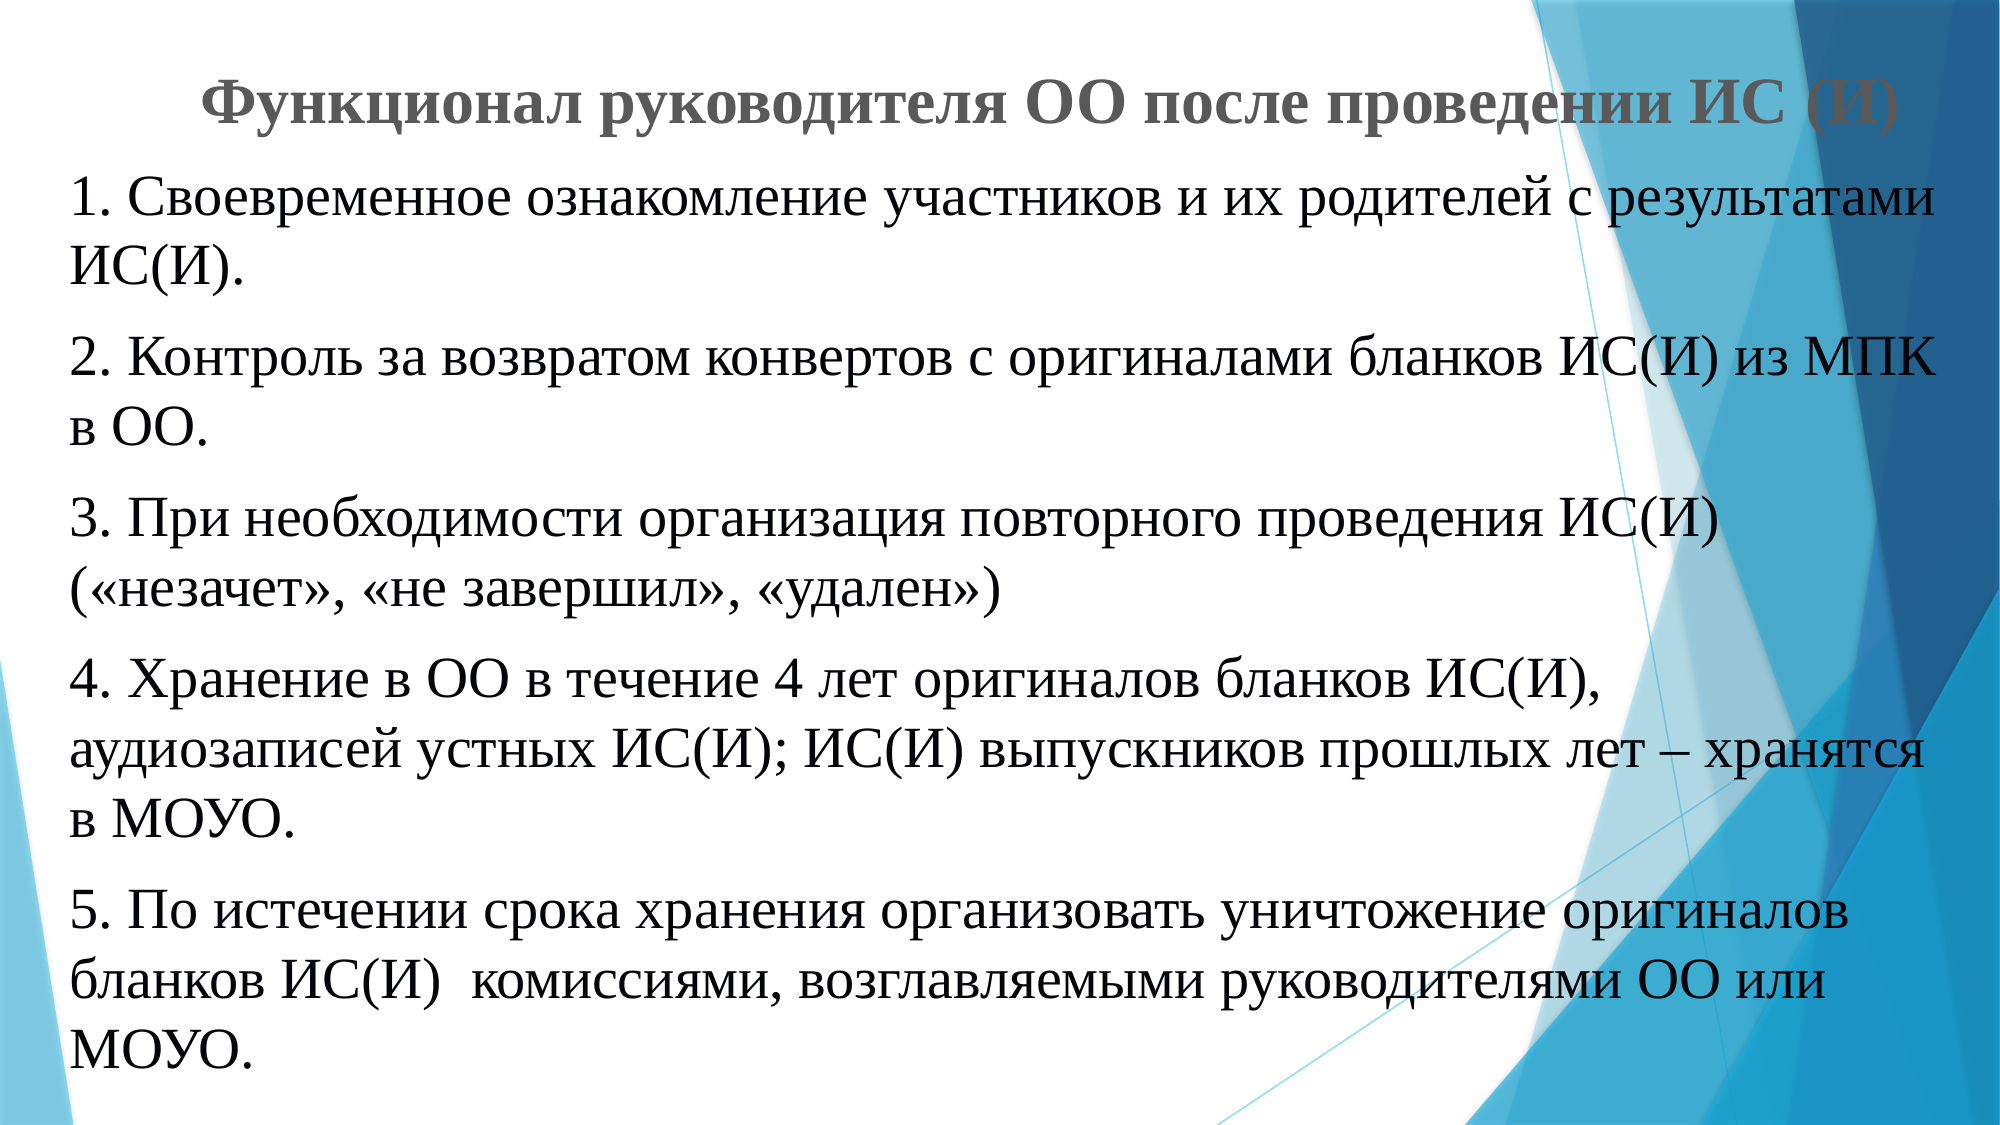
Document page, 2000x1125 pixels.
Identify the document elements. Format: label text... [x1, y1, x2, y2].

list 1. Своевременное ознакомление участников и их родителей с результатами ИС(И). 2. Контроль за возвратом конвертов с оригиналами бланков ИС(И) из МПК в ОО. 3. При необходимости организация повторного проведения ИС(И) («незачет», «не завершил», «удален») 4. Хранение в ОО в течение 4 лет оригиналов бланков ИС(И), аудиозаписей устных ИС(И); ИС(И) выпускников прошлых лет – хранятся в МОУО. 5. По истечении срока хранения организовать уничтожение оригиналов бланков ИС(И) комиссиями, возглавляемыми руководителями ОО или МОУО. [54, 149, 1957, 1000]
title Функционал руководителя ОО после проведении ИС (И) [172, 50, 1947, 145]
